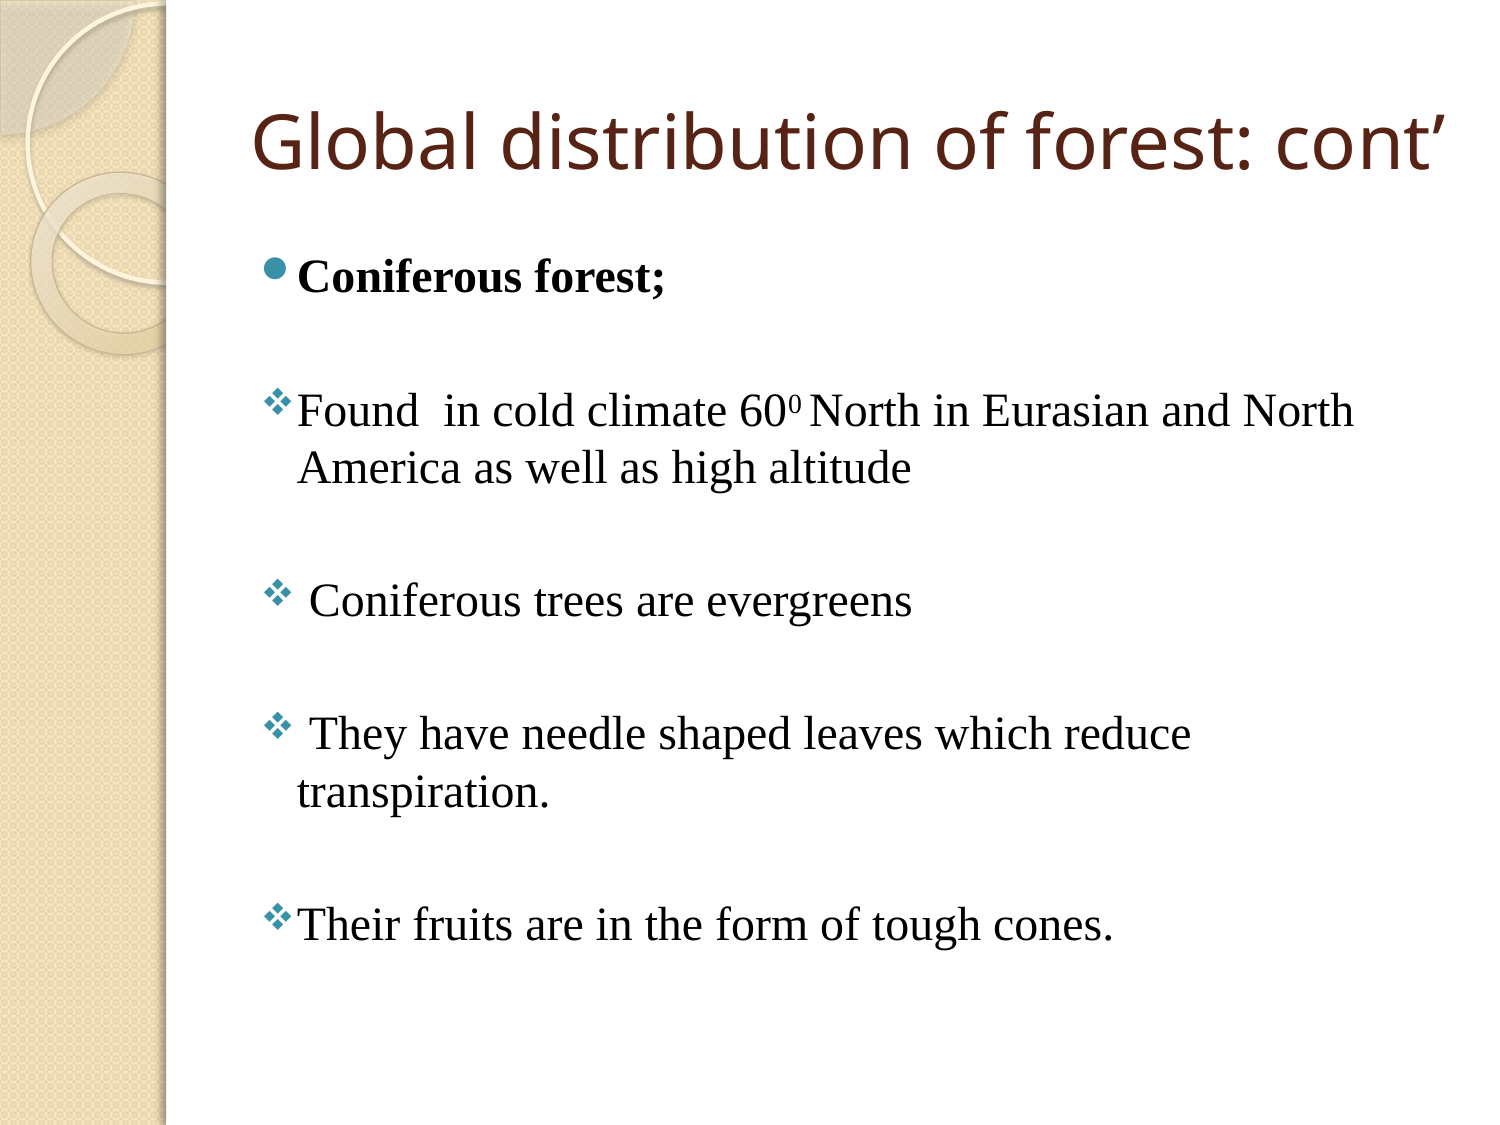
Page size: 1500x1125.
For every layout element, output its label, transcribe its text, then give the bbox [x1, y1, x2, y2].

list Coniferous forest; Found in cold climate 600 North in Eurasian and North America as well as high altitude Coniferous trees are evergreens They have needle shaped leaves which reduce transpiration. Their fruits are in the form of tough cones. [235, 237, 1466, 1025]
title Global distribution of forest: cont’ [235, 45, 1466, 233]
